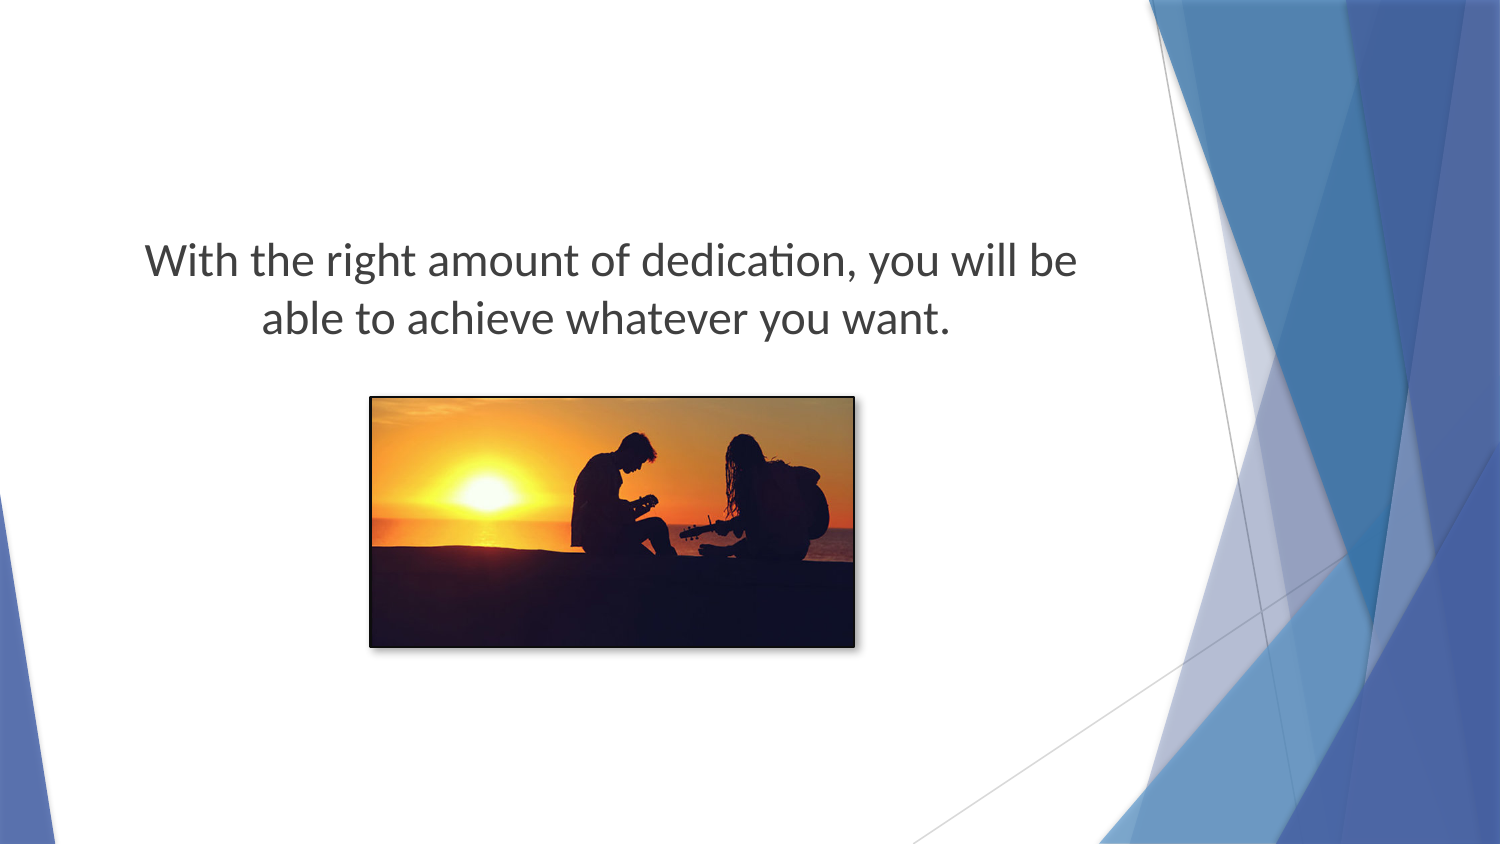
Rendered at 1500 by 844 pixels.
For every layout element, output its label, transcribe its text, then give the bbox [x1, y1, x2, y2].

list With the right amount of dedication, you will be able to achieve whatever you want. [83, 221, 1141, 363]
picture [370, 397, 854, 647]
